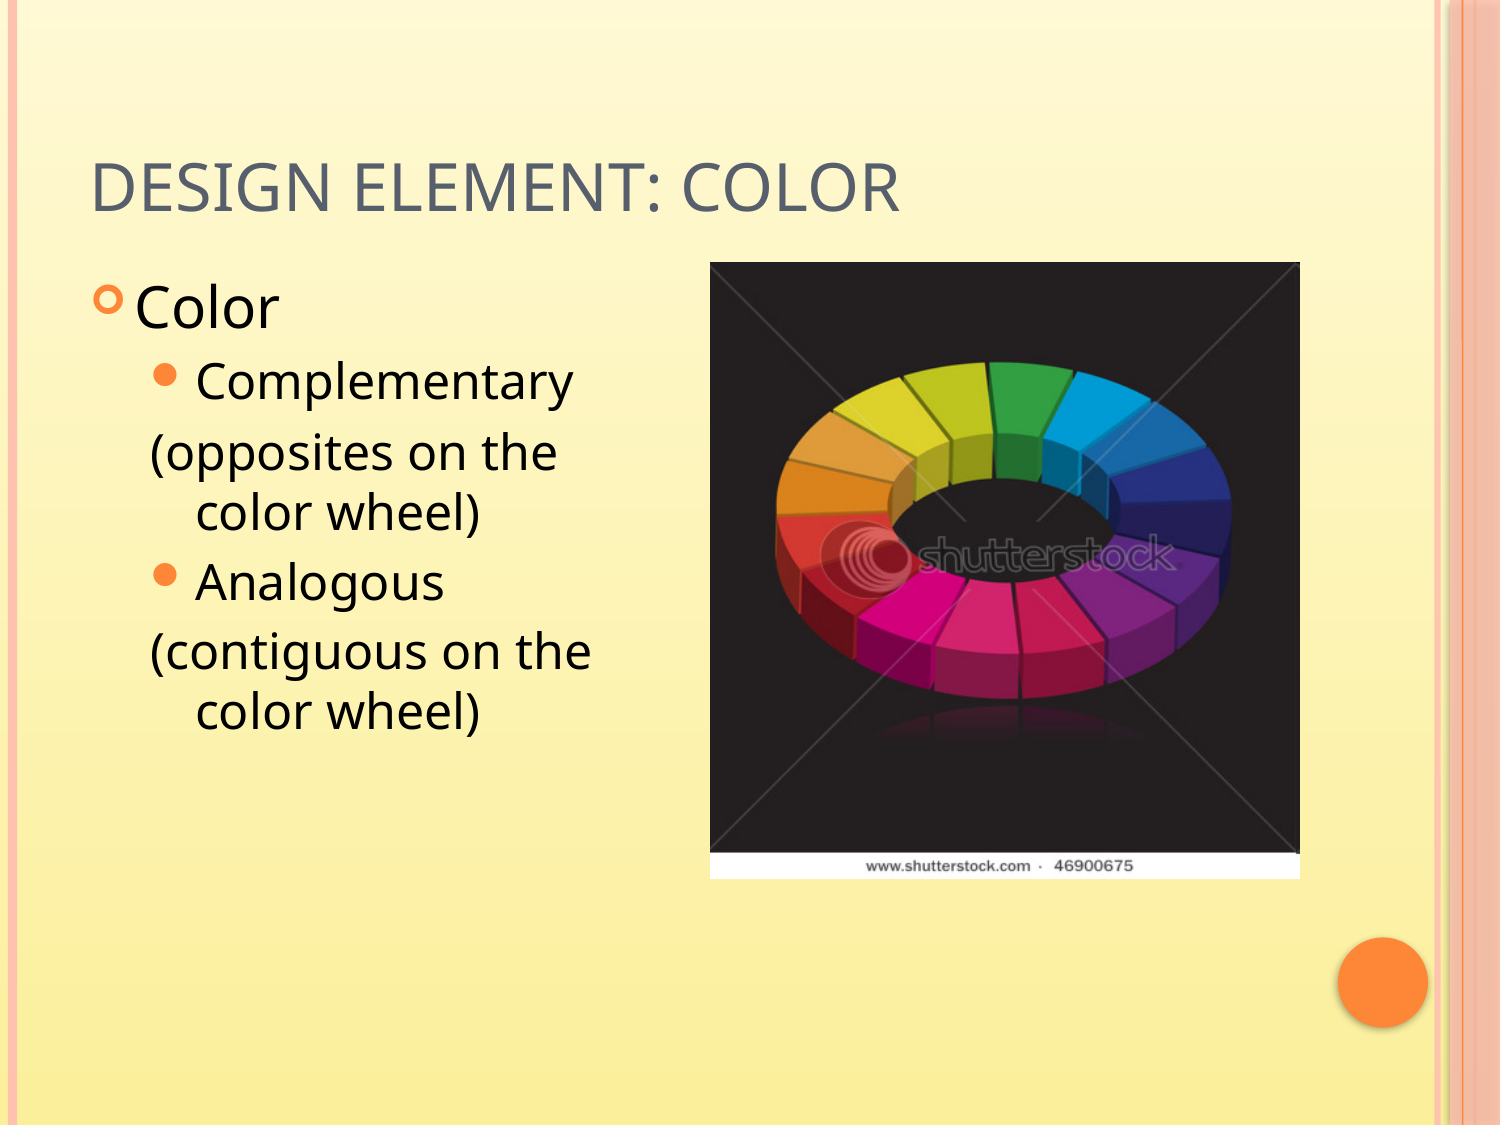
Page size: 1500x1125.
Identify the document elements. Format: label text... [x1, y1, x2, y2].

picture [710, 261, 1301, 879]
title Design Element: Color [75, 45, 1300, 233]
list Color Complementary (opposites on the color wheel) Analogous (contiguous on the color wheel) [74, 262, 676, 1013]
